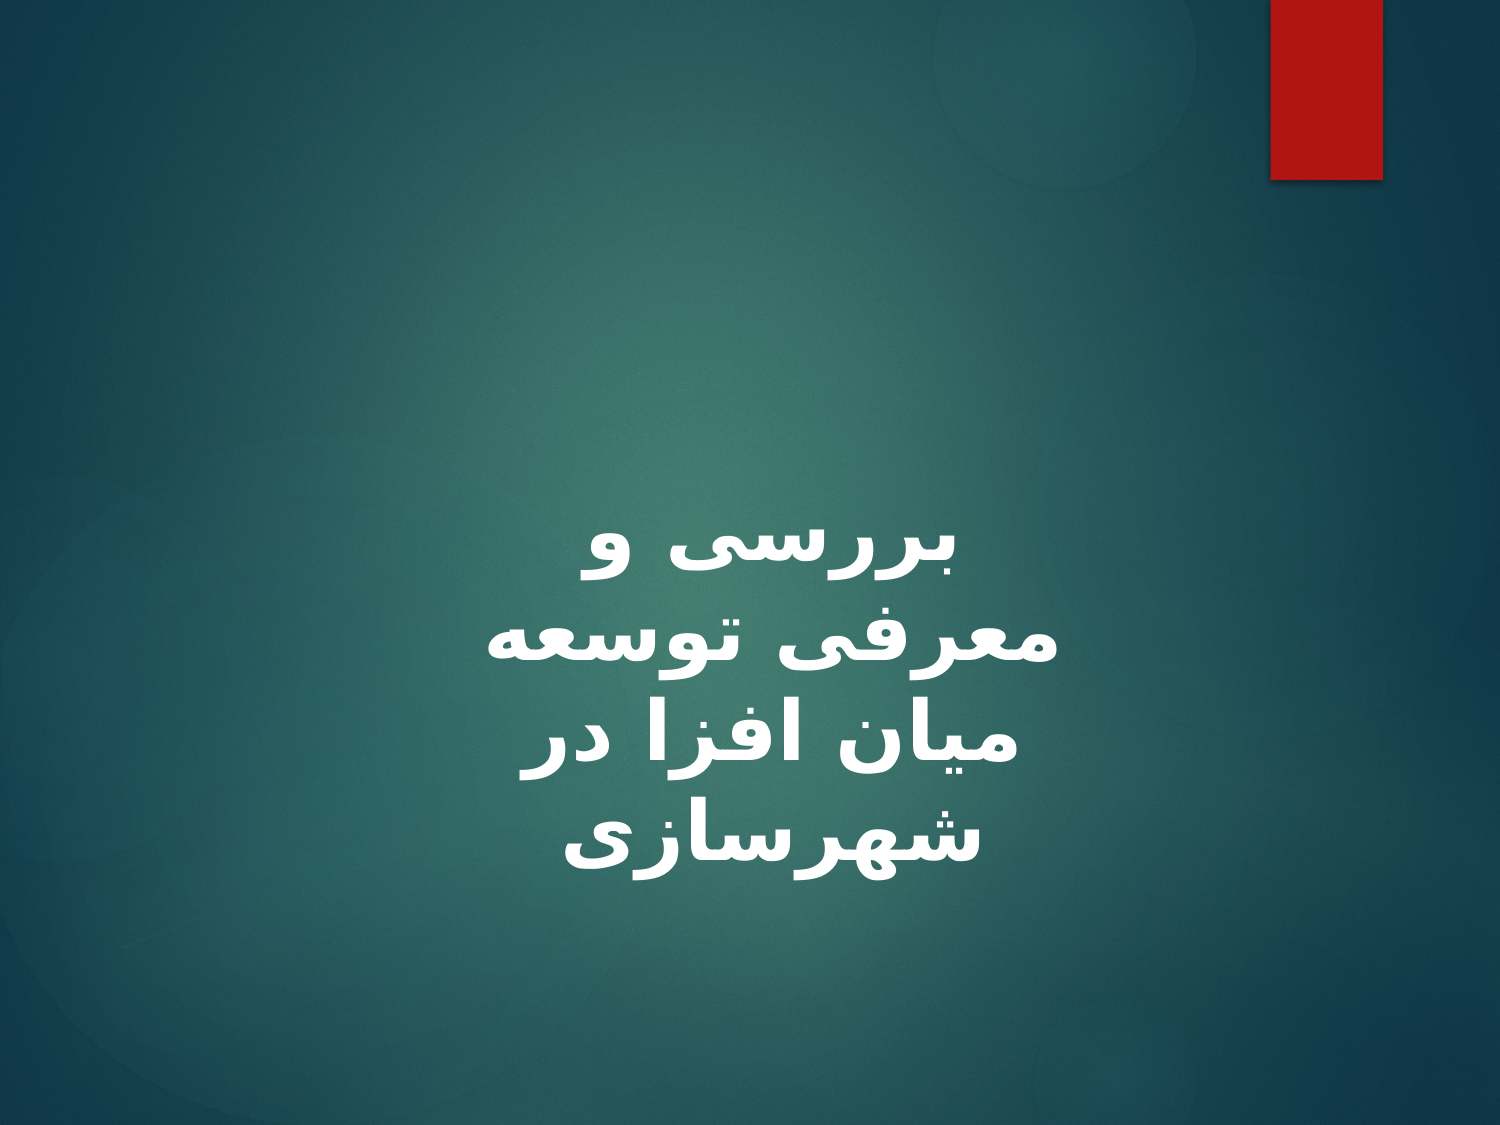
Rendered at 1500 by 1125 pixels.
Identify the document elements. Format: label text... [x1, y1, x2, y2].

text_box بررسی و معرفی توسعه میان افزا در شهرسازی [421, 469, 1125, 930]
